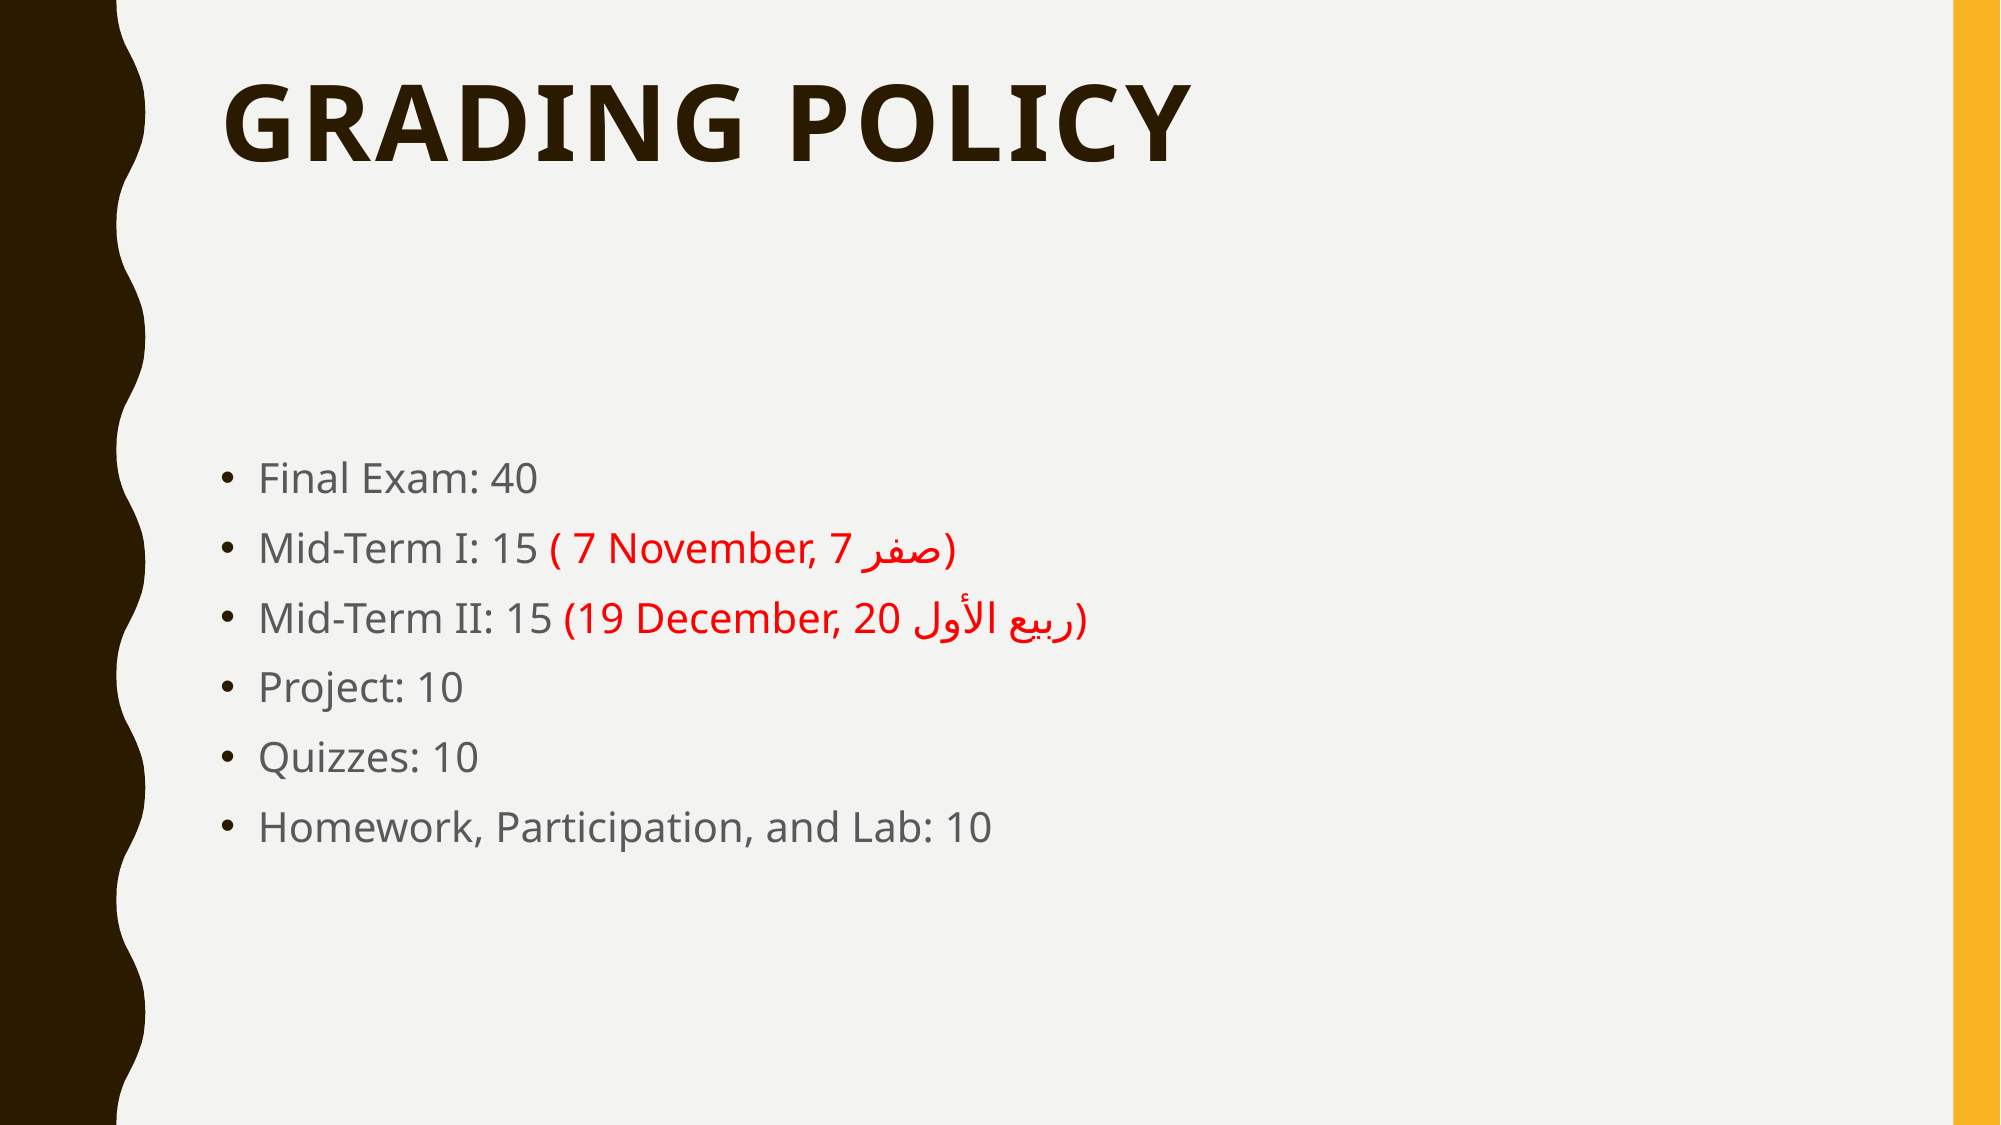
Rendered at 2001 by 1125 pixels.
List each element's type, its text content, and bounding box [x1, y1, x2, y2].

list Final Exam: 40 Mid-Term I: 15 ( 7 November, 7 صفر) Mid-Term II: 15 (19 December, 20 ربيع الأول) Project: 10 Quizzes: 10 Homework, Participation, and Lab: 10 [205, 375, 1875, 965]
title Grading Policy [205, 62, 1875, 308]
